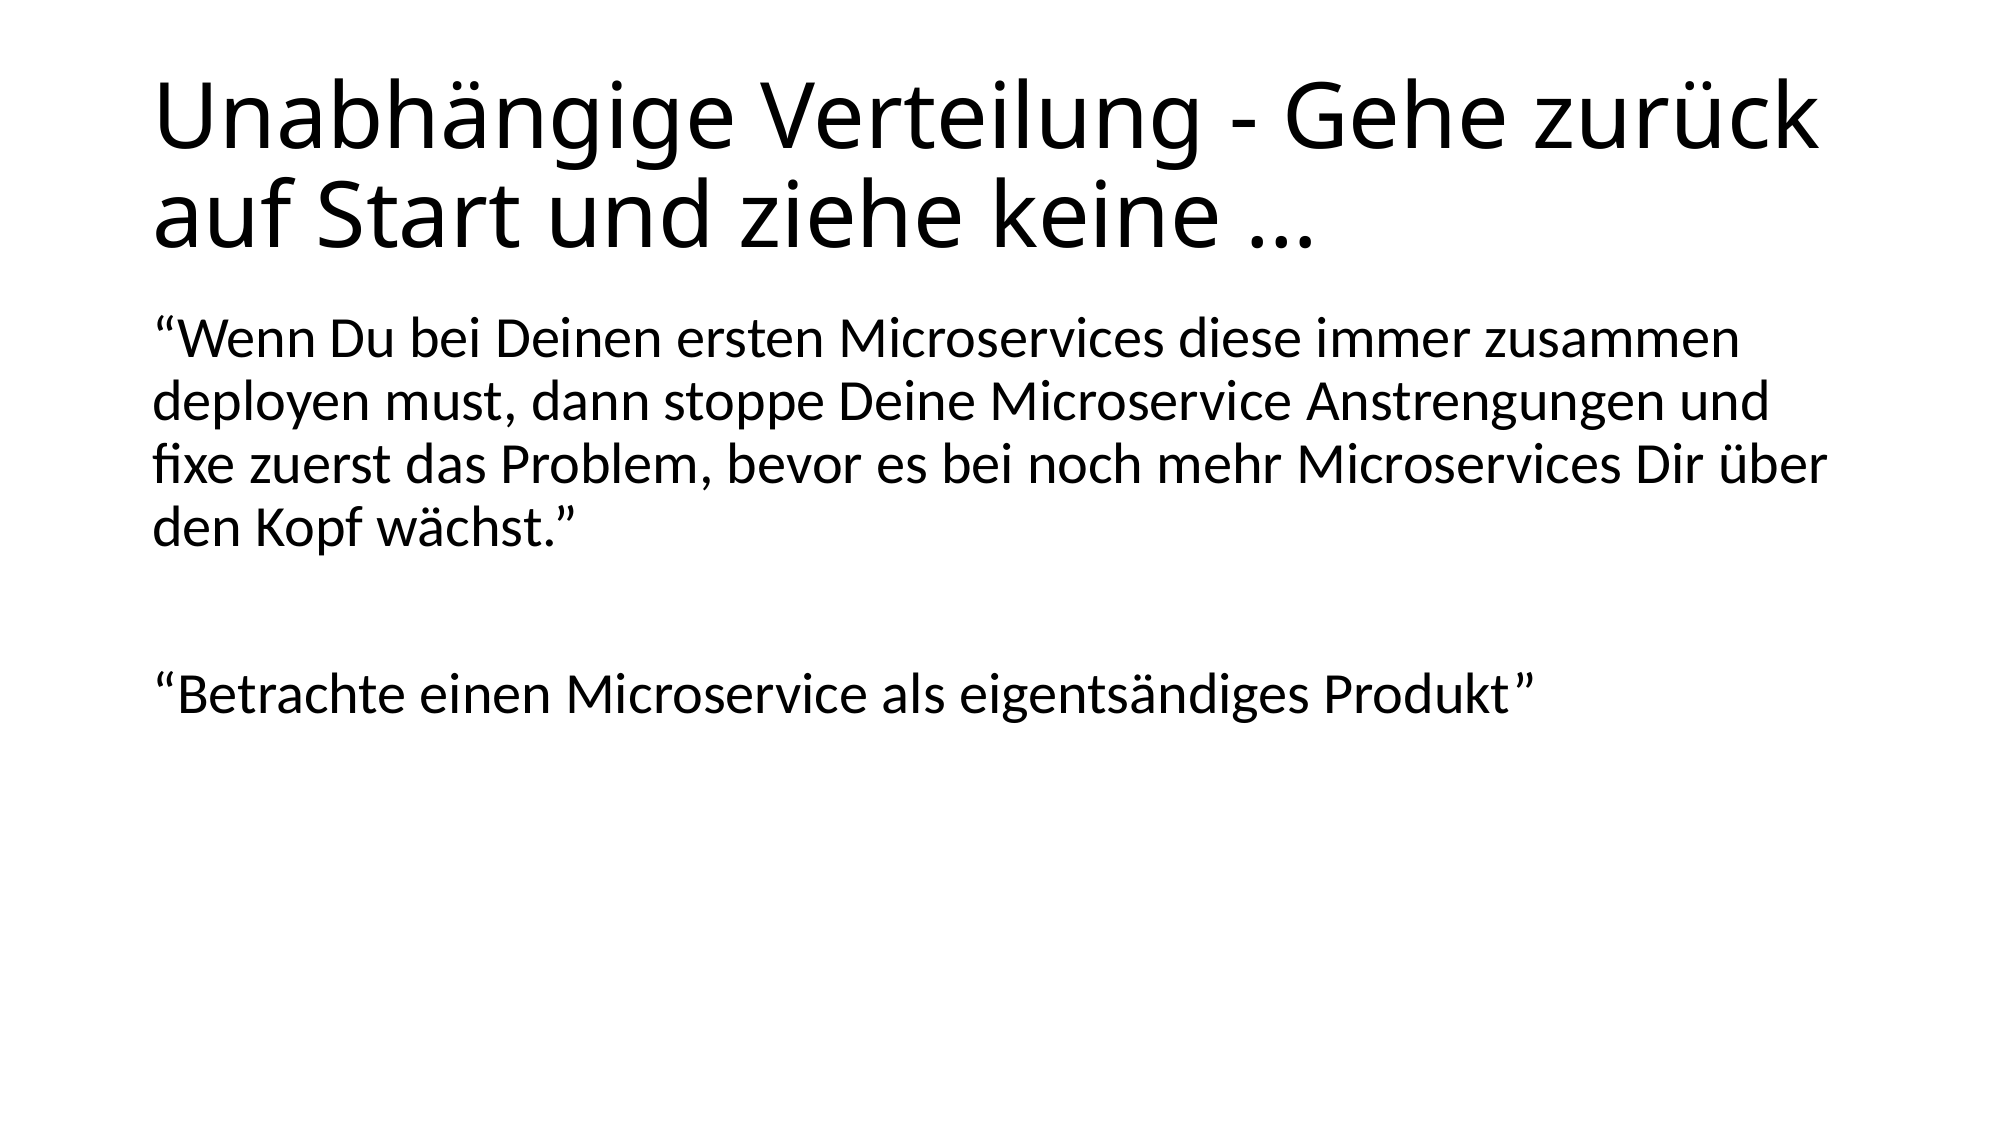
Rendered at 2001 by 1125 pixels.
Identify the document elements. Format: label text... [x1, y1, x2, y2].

title Unabhängige Verteilung - Gehe zurück auf Start und ziehe keine … [137, 59, 1863, 278]
list “Wenn Du bei Deinen ersten Microservices diese immer zusammen deployen must, dann stoppe Deine Microservice Anstrengungen und fixe zuerst das Problem, bevor es bei noch mehr Microservices Dir über den Kopf wächst.” “Betrachte einen Microservice als eigentsändiges Produkt” [137, 299, 1863, 1022]
